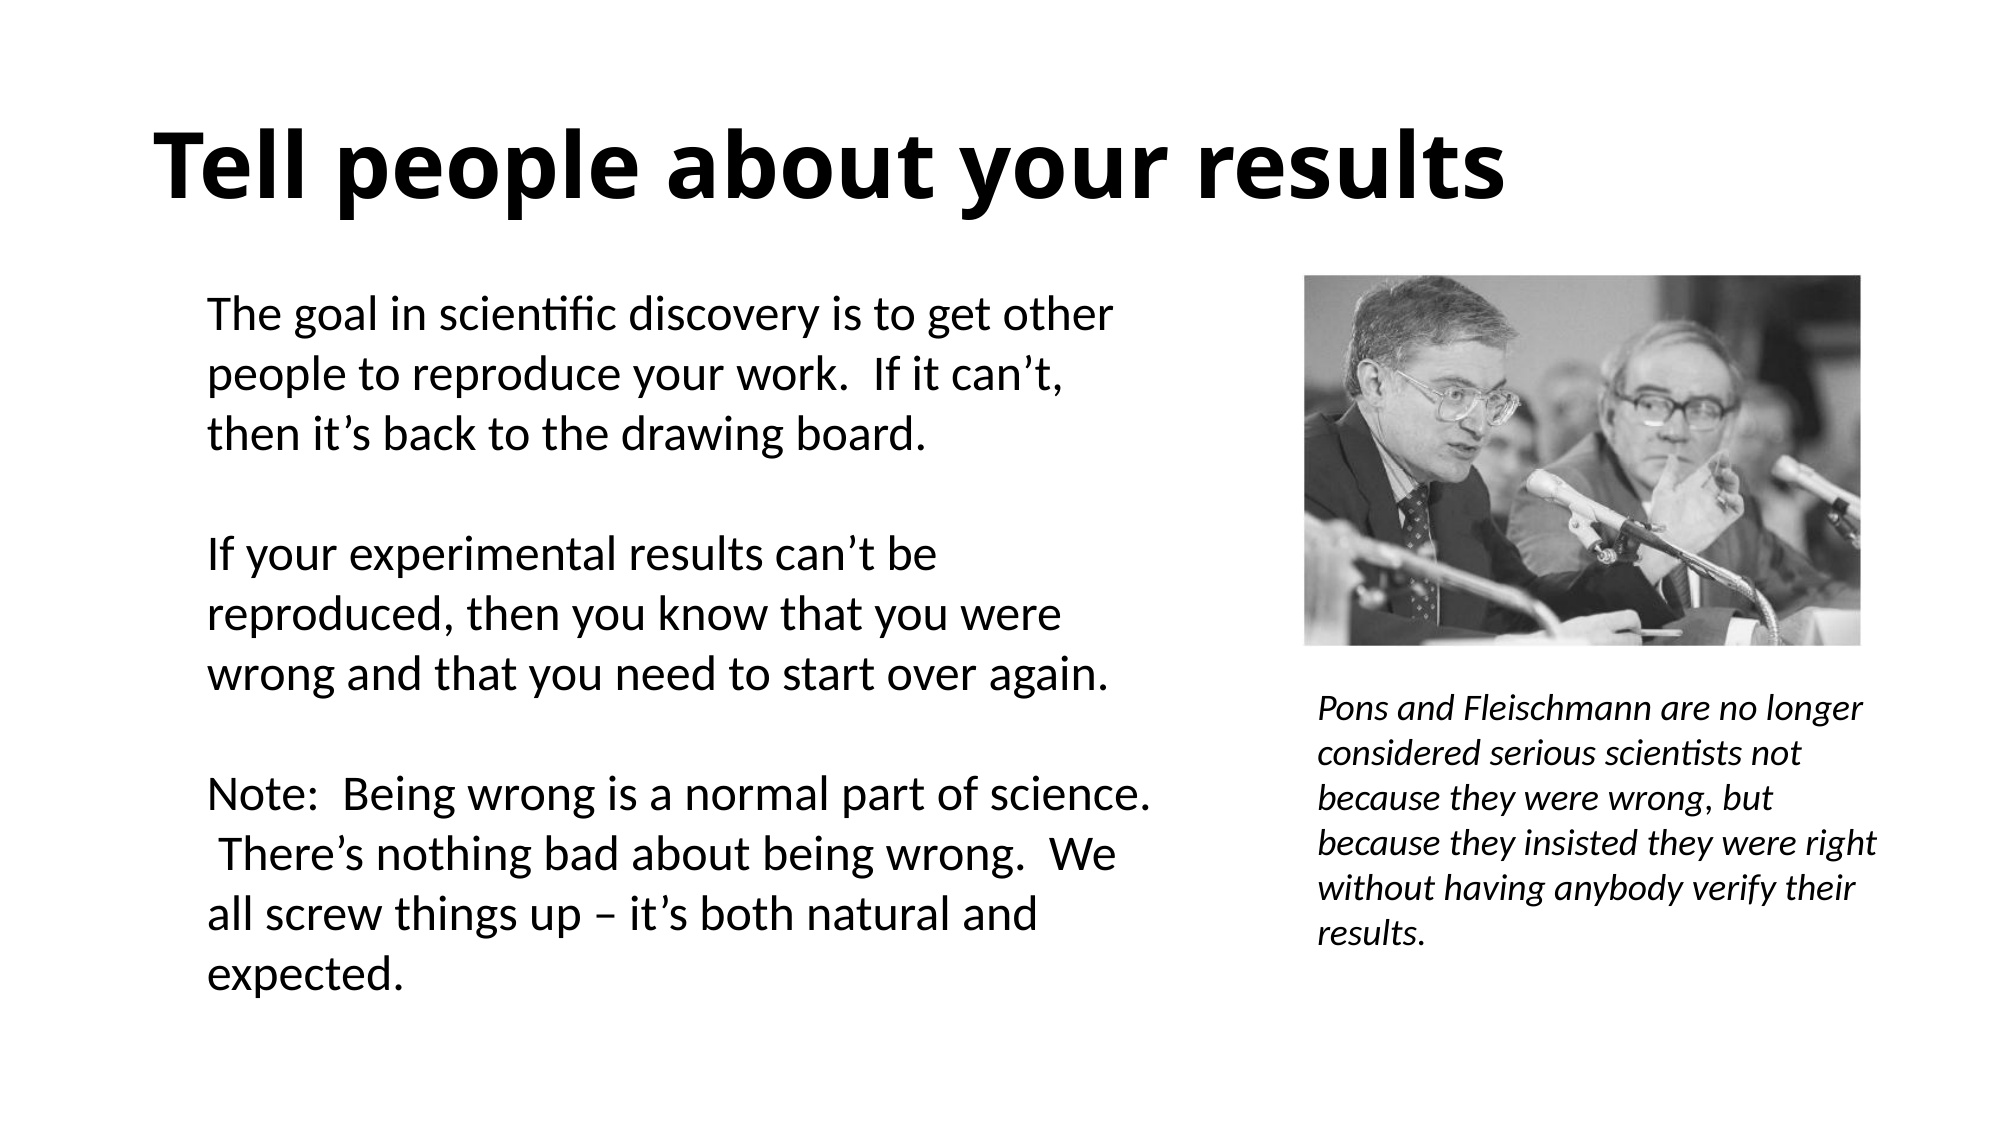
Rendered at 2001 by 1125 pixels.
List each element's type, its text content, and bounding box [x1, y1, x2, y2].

title Tell people about your results [137, 59, 1863, 278]
text_box The goal in scientific discovery is to get other people to reproduce your work. If it can’t, then it’s back to the drawing board. If your experimental results can’t be reproduced, then you know that you were wrong and that you need to start over again. Note: Being wrong is a normal part of science. There’s nothing bad about being wrong. We all screw things up – it’s both natural and expected. [192, 273, 1168, 1009]
text_box Pons and Fleischmann are no longer considered serious scientists not because they were wrong, but because they insisted they were right without having anybody verify their results. [1302, 675, 1910, 961]
picture [1302, 273, 1863, 647]
